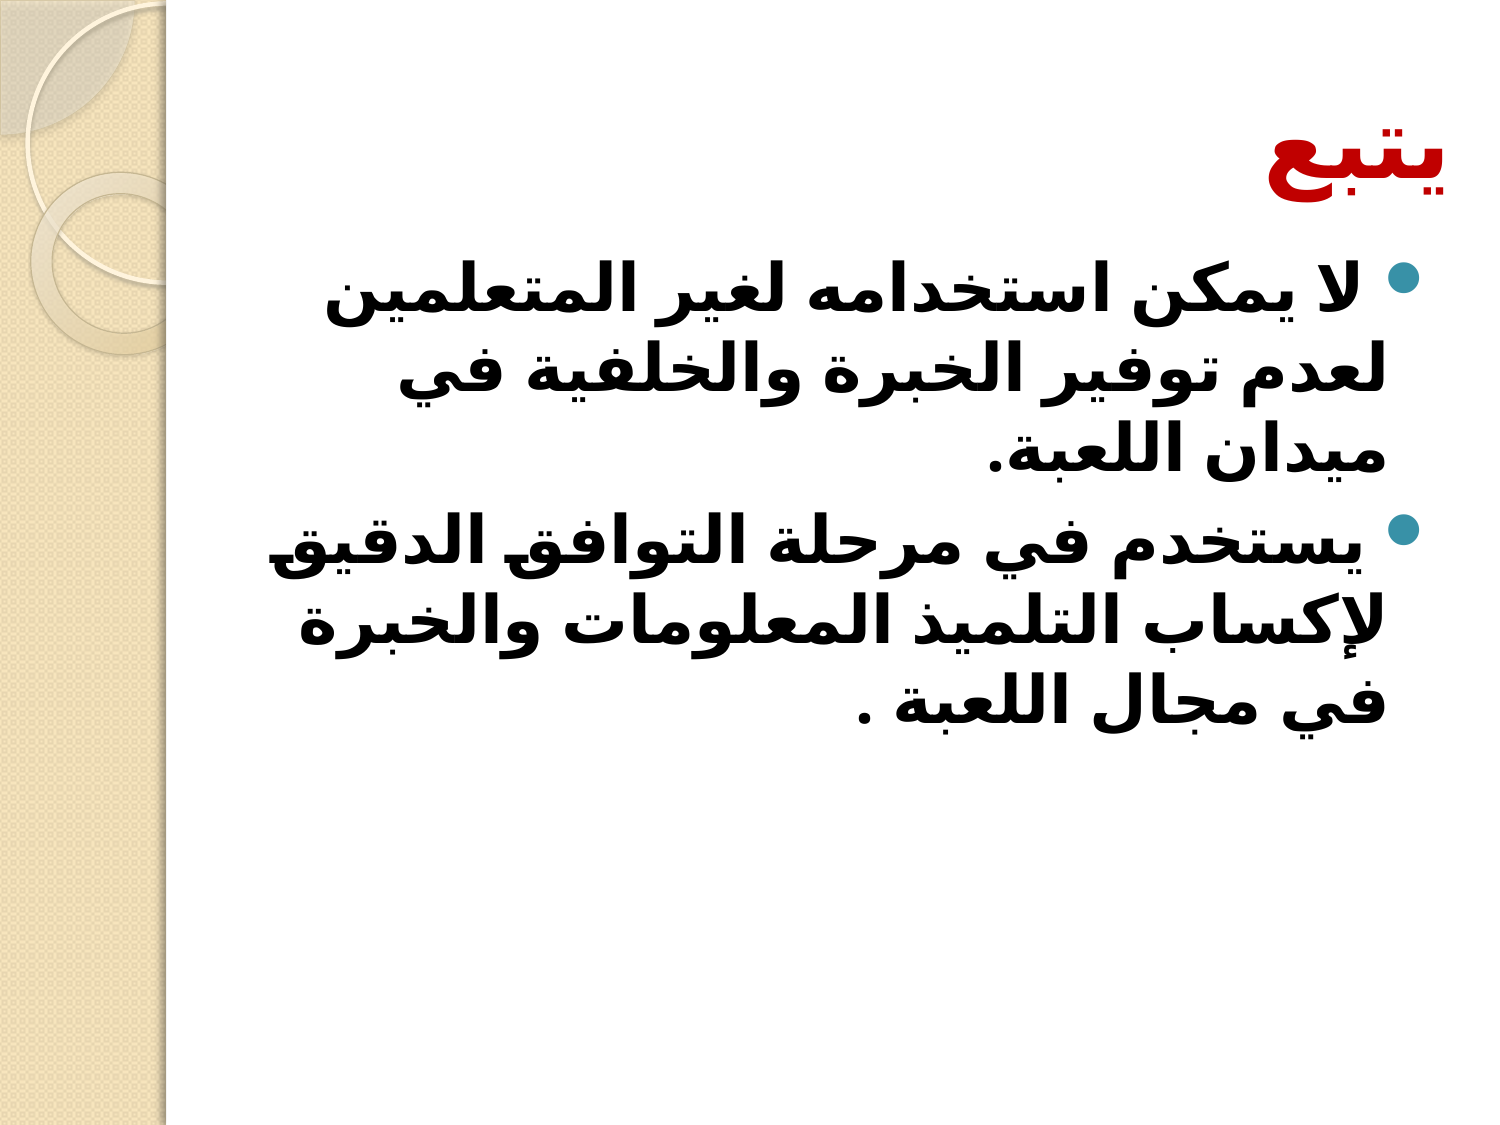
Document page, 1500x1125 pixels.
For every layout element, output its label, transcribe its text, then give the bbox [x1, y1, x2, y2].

title يتبع [235, 45, 1466, 233]
list لا يمكن استخدامه لغير المتعلمين لعدم توفير الخبرة والخلفية في ميدان اللعبة. يستخدم في مرحلة التوافق الدقيق لإكساب التلميذ المعلومات والخبرة في مجال اللعبة . [235, 237, 1466, 1025]
